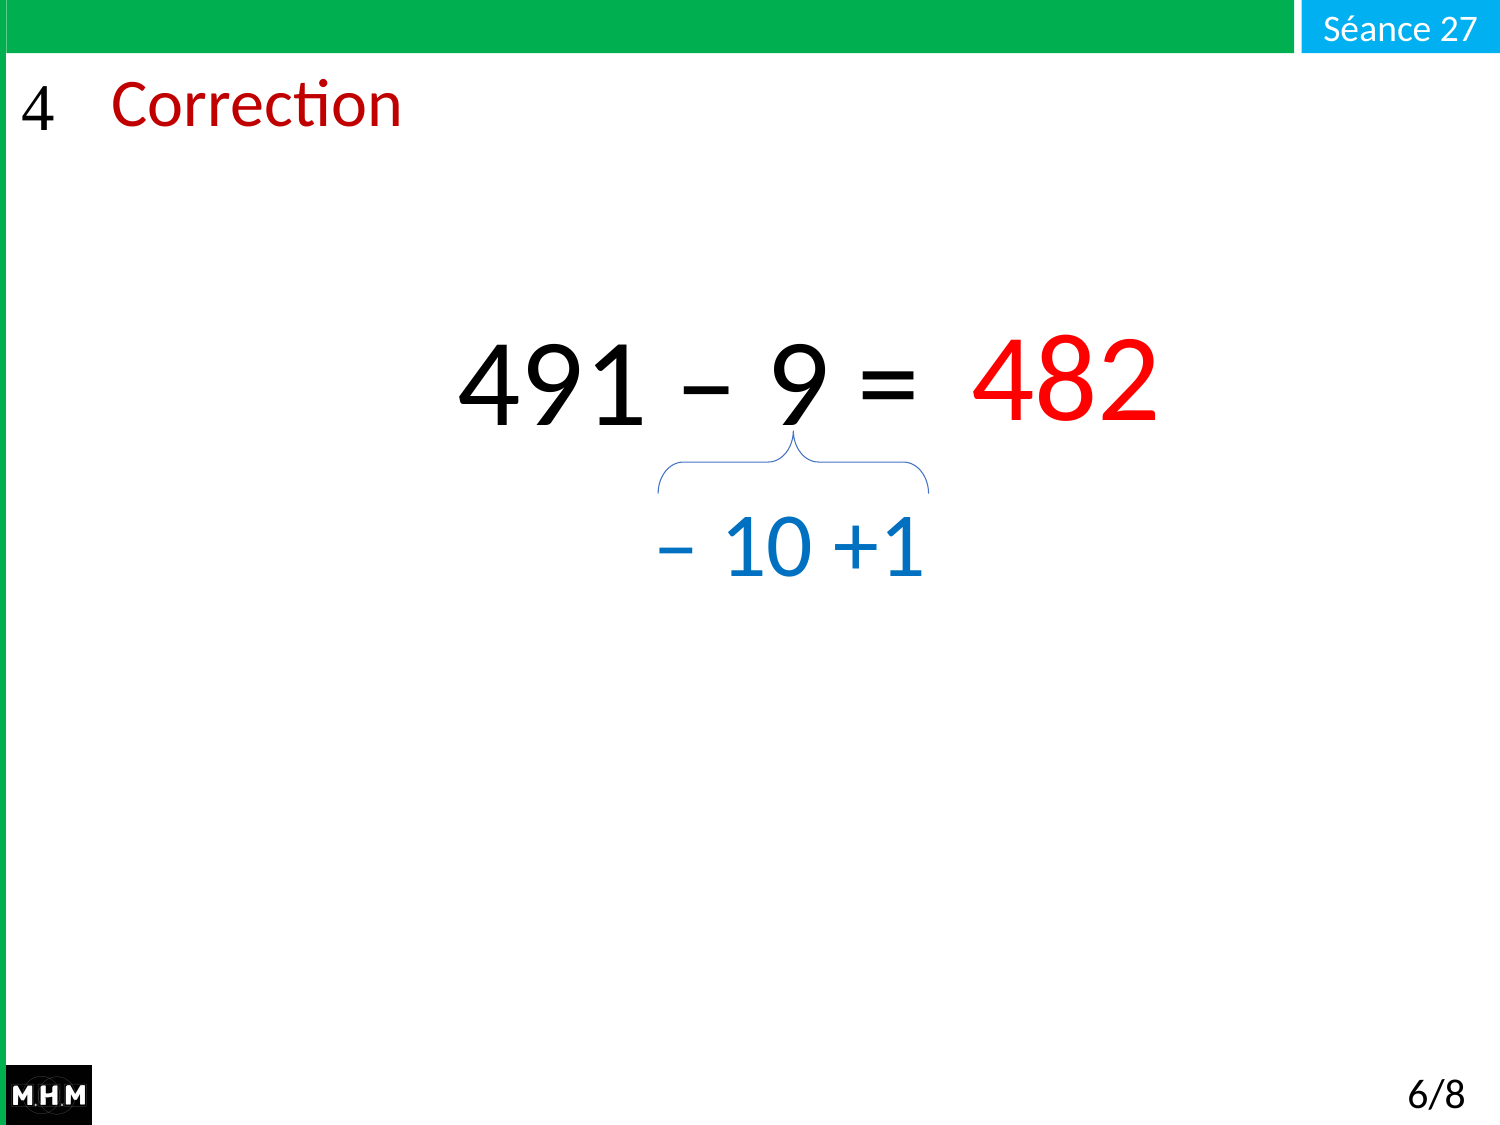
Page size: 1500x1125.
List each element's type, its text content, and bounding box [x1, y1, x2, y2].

list 6/8 [1373, 1064, 1500, 1125]
text_box 491 – 9 = [442, 292, 1243, 458]
text_box 482 [935, 288, 1197, 454]
picture [6, 1065, 92, 1125]
text_box – 10 +1 [638, 476, 1439, 602]
text_box [657, 430, 930, 494]
title Correction [96, 60, 1391, 150]
